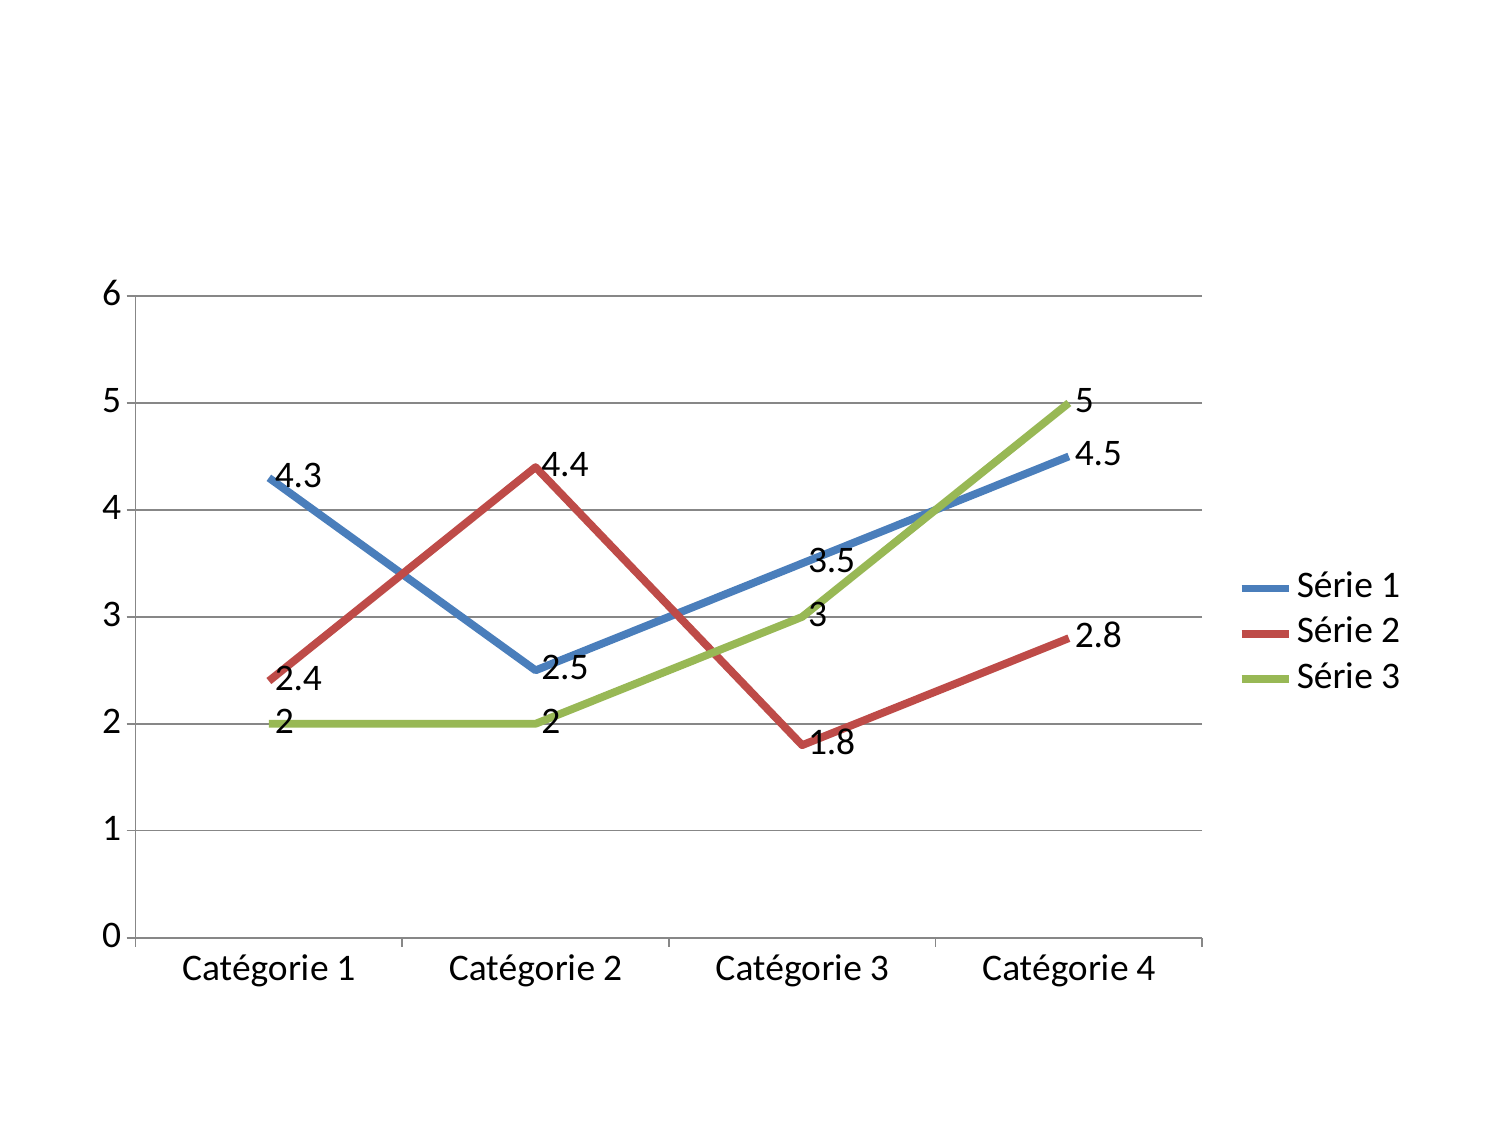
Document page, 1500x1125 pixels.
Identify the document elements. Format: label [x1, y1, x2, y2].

chart [74, 262, 1426, 1006]
